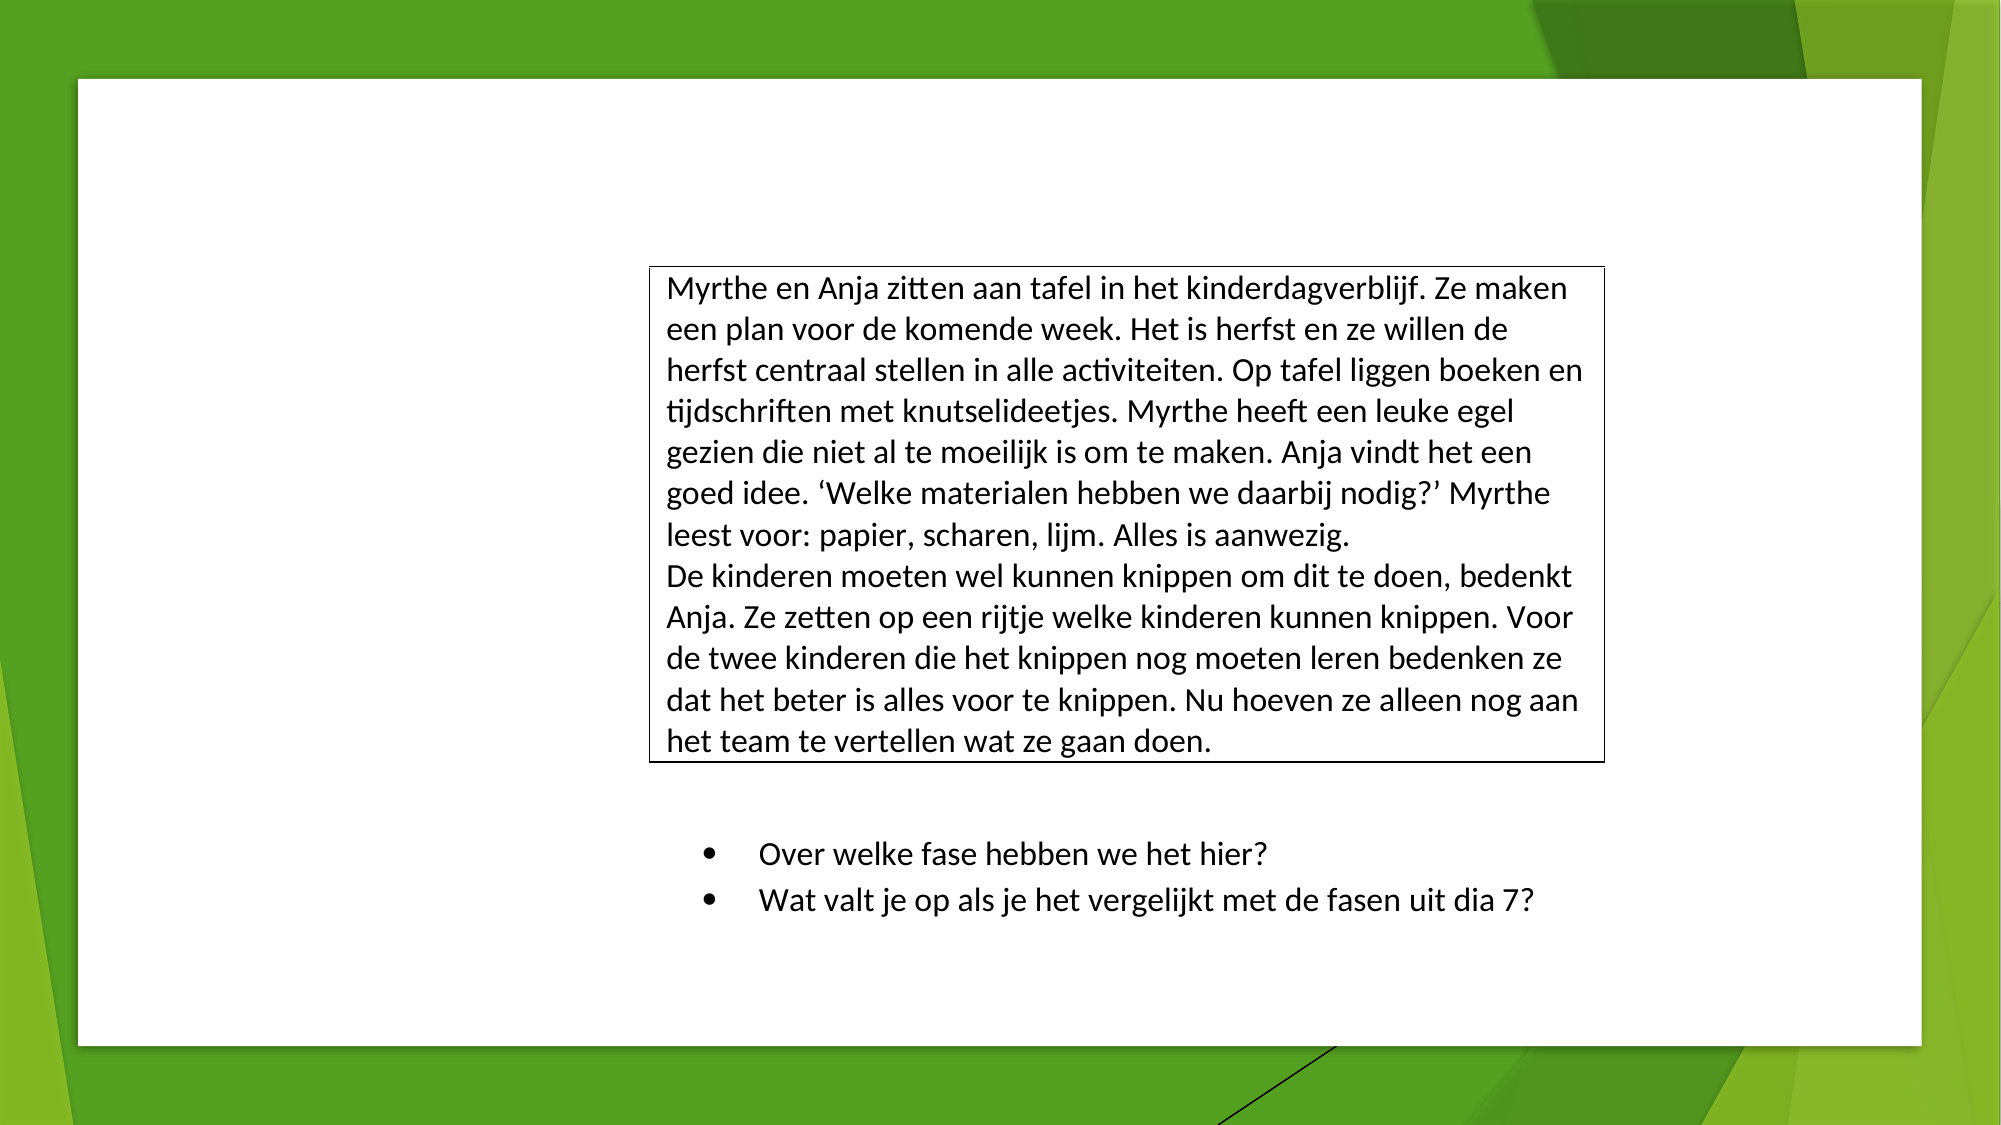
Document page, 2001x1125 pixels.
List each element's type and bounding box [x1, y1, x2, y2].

text_box [0, 0, 2000, 1125]
picture [648, 196, 2000, 951]
